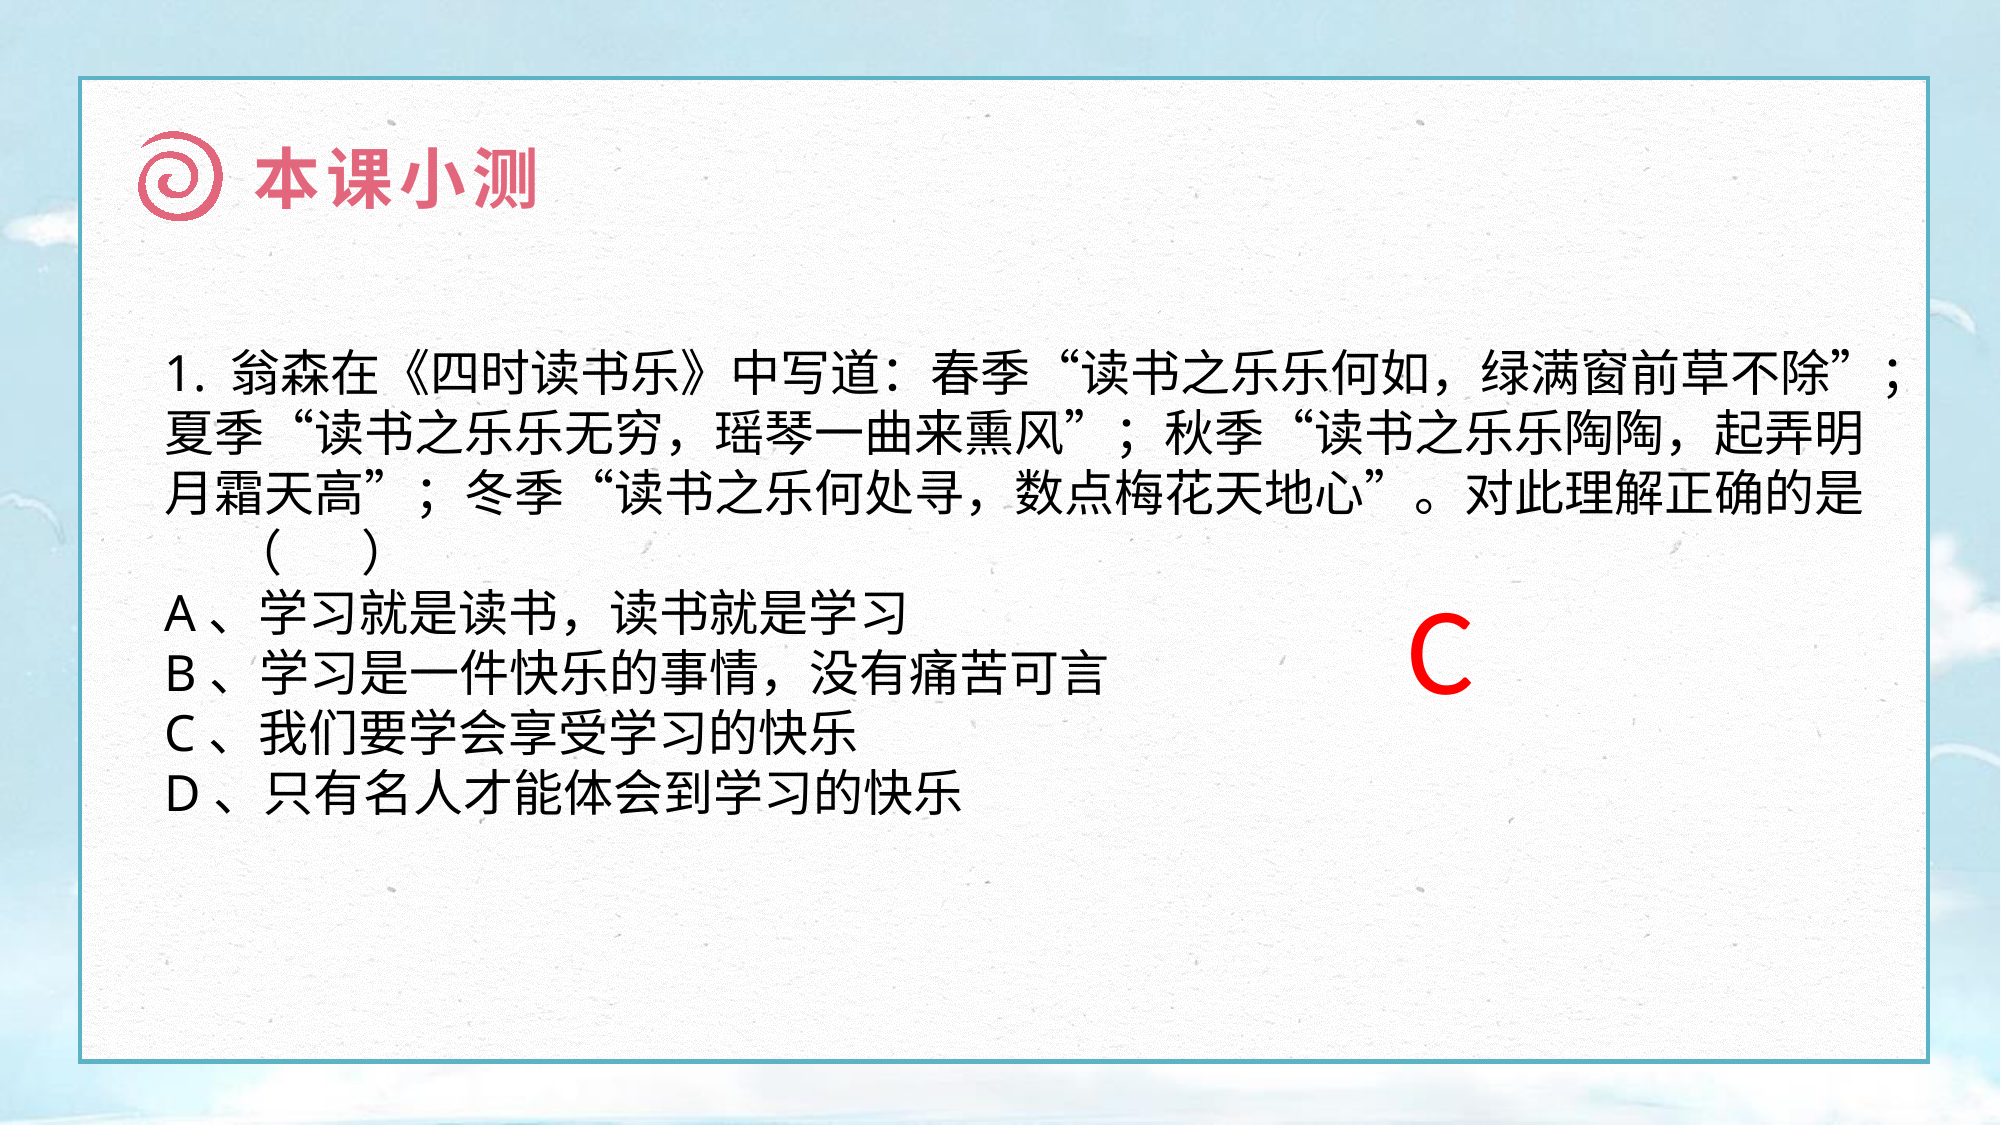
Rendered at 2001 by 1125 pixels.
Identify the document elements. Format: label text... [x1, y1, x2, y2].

text_box C [1392, 562, 1571, 728]
text_box 1. 翁森在《四时读书乐》中写道：春季“读书之乐乐何如，绿满窗前草不除”；夏季“读书之乐乐无穷，瑶琴一曲来熏风”；秋季“读书之乐乐陶陶，起弄明月霜天高”；冬季“读书之乐何处寻，数点梅花天地心”。对此理解正确的是 （ ） A、学习就是读书，读书就是学习 B、学习是一件快乐的事情，没有痛苦可言 C、我们要学会享受学习的快乐 D、只有名人才能体会到学习的快乐 [150, 333, 1912, 829]
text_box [135, 118, 856, 237]
picture [0, 0, 2001, 1125]
